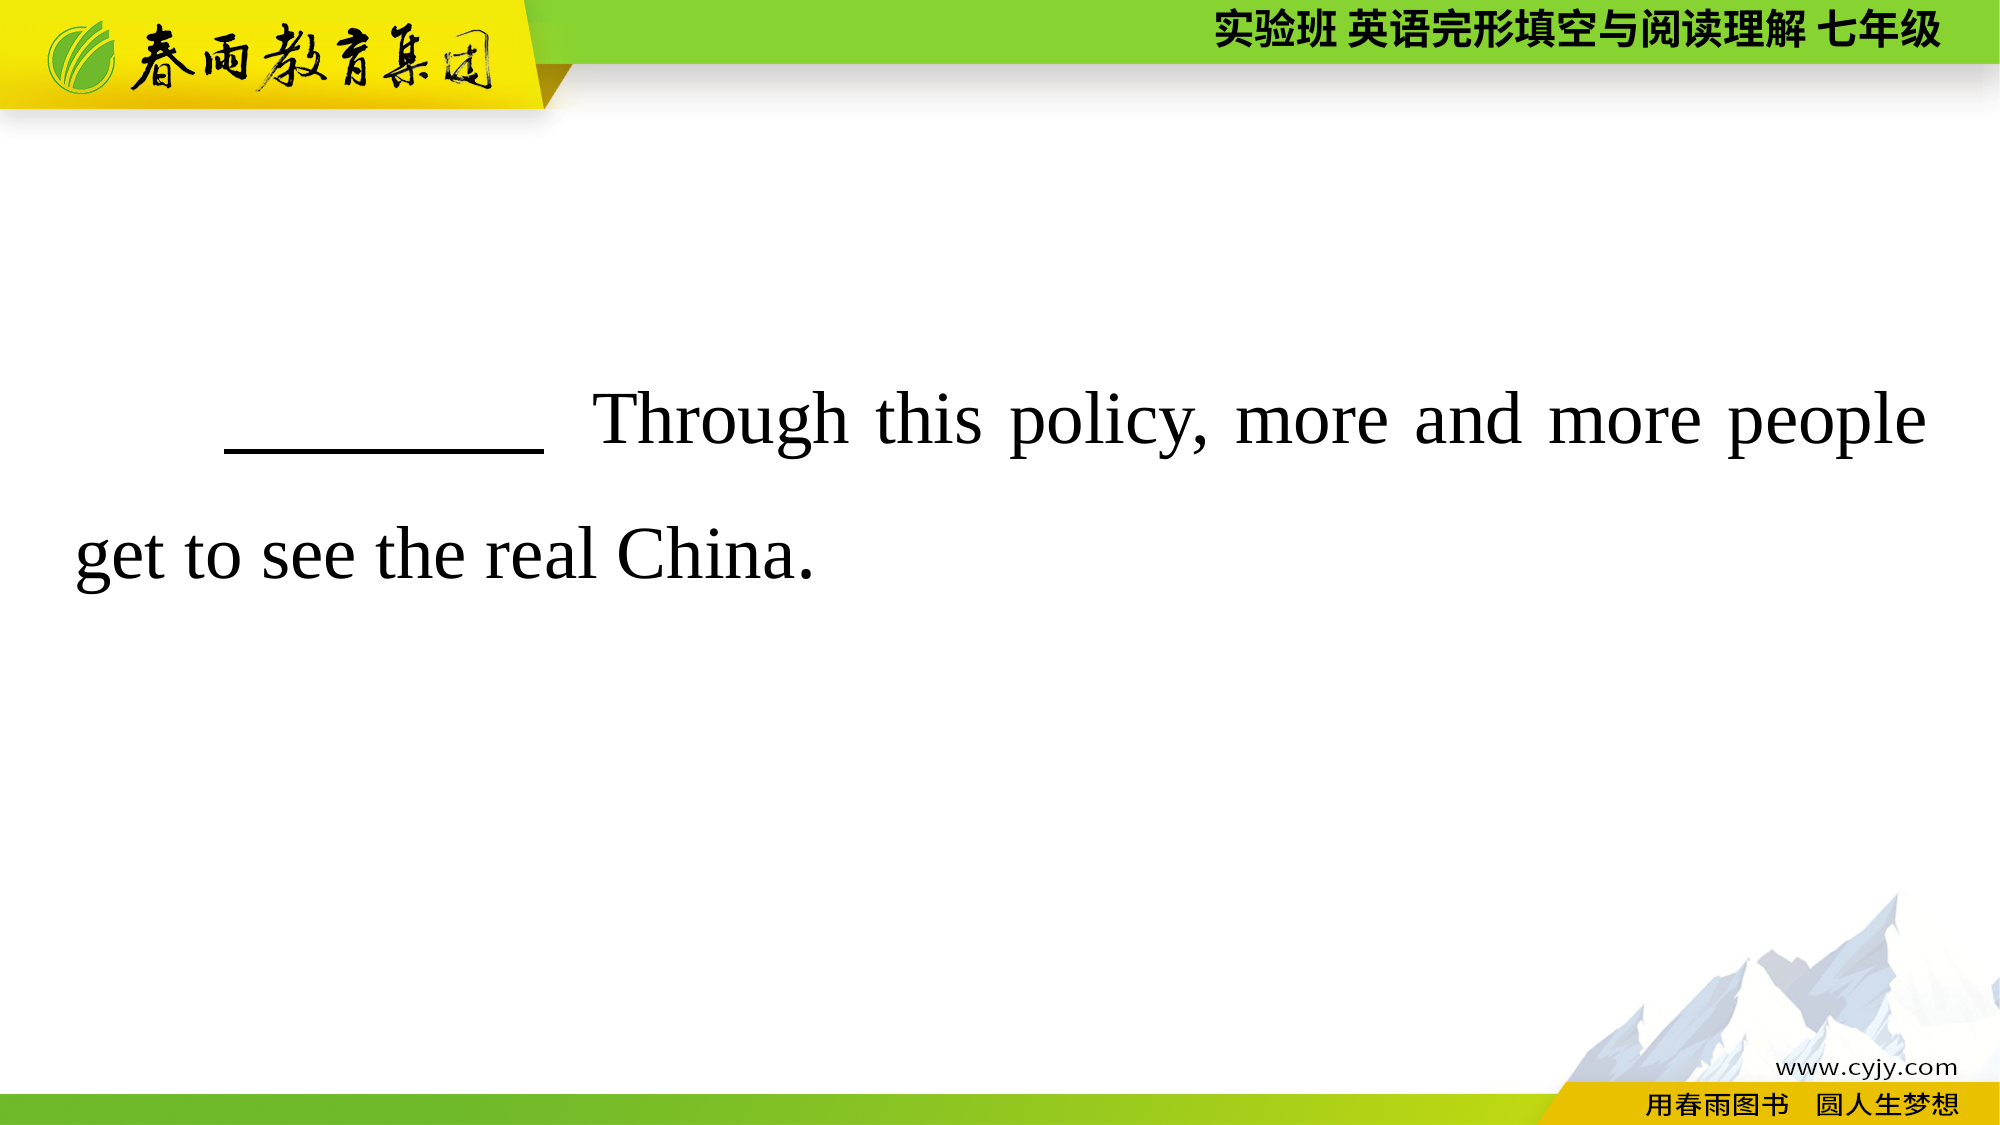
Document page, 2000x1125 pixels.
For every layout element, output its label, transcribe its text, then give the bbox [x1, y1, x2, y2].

picture [0, 0, 2000, 1125]
list Through this policy, more and more people get to see the real China. [59, 315, 1944, 587]
